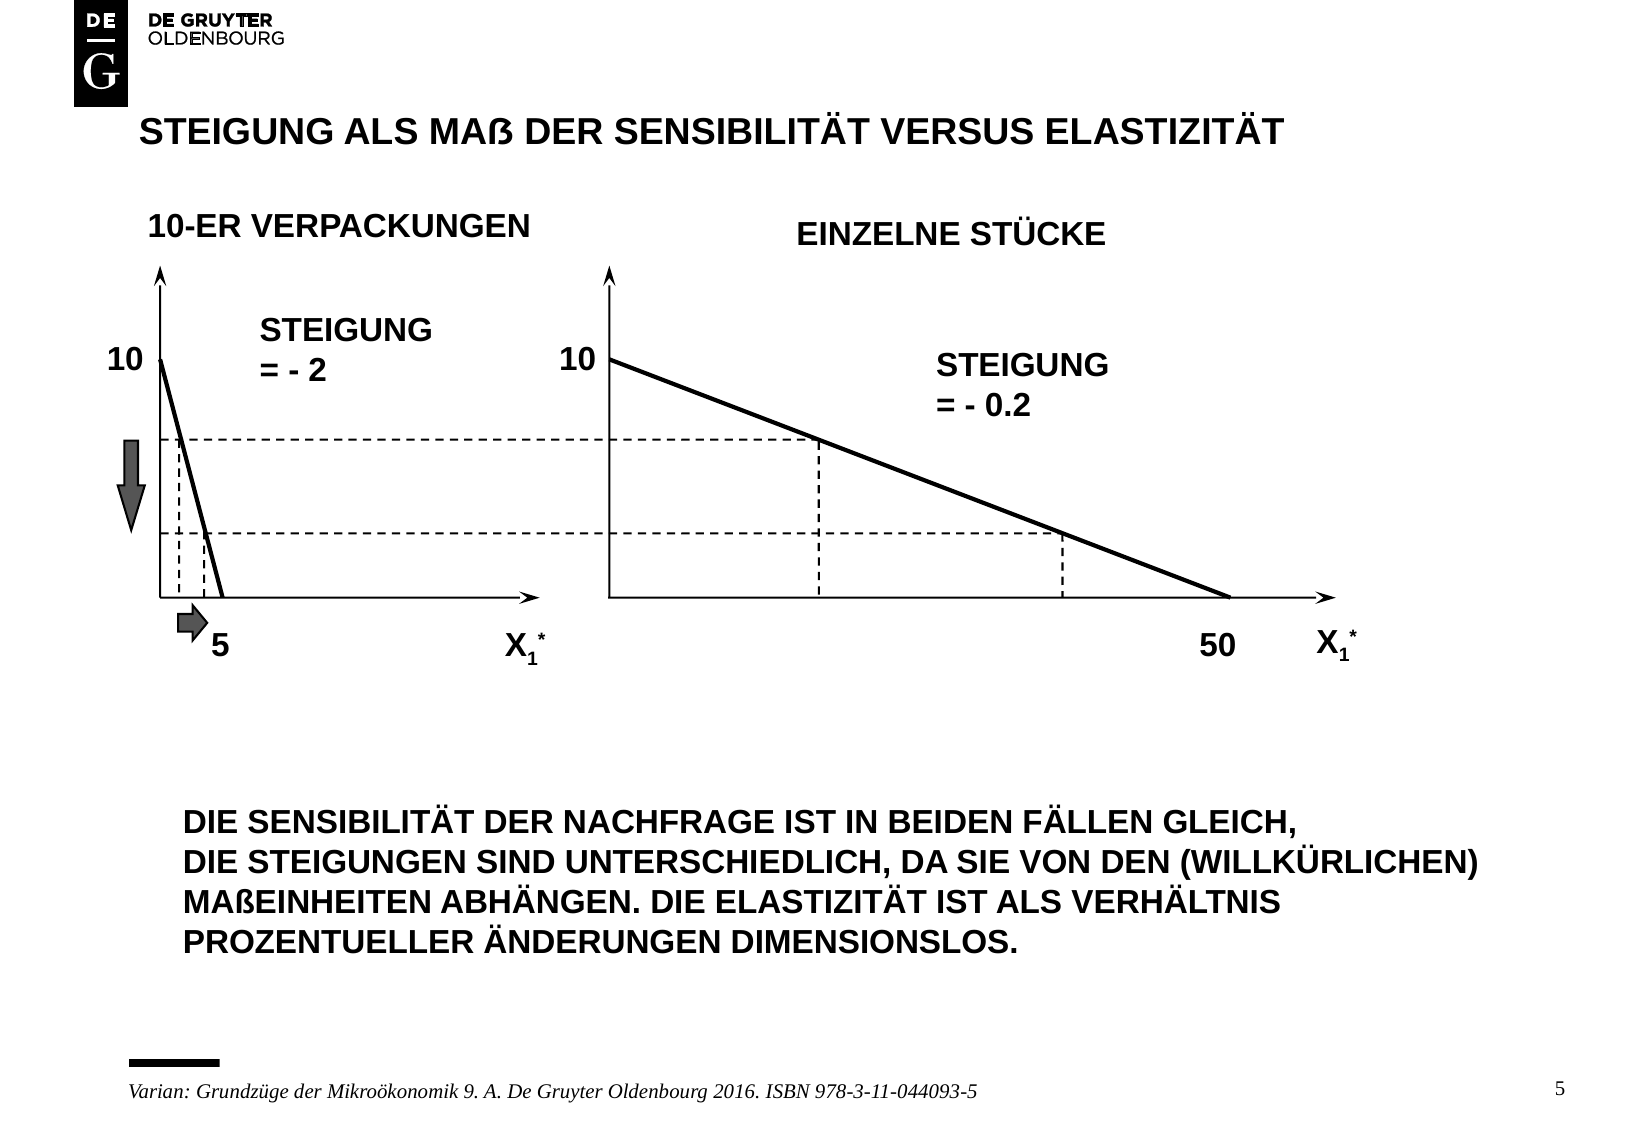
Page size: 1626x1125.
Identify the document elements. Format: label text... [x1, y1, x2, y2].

text_box [178, 605, 208, 641]
text_box [603, 265, 616, 287]
text_box [117, 440, 145, 531]
text_box 50 [1184, 615, 1252, 671]
slide_number 5 [1554, 1074, 1614, 1104]
text_box EINZELNE STÜCKE [781, 204, 1123, 260]
text_box 10-ER VERPACKUNGEN [132, 196, 610, 252]
text_box X1* [1301, 612, 1380, 673]
text_box 10 [91, 329, 160, 385]
list [129, 194, 1556, 1018]
text_box STEIGUNG = - 0.2 [920, 335, 1125, 431]
text_box STEIGUNG = - 2 [244, 300, 456, 396]
text_box DIE SENSIBILITÄT DER NACHFRAGE IST IN BEIDEN FÄLLEN GLEICH, DIE STEIGUNGEN SIND UNTERSCHIEDLICH, DA SIE VON DEN (WILLKÜRLICHEN) MAßEINHEITEN ABHÄNGEN. DIE ELASTIZITÄT IST ALS VERHÄLTNIS PROZENTUELLER ÄNDERUNGEN DIMENSIONSLOS. [167, 792, 1505, 968]
text_box [1315, 591, 1336, 604]
text_box [519, 591, 540, 604]
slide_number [128, 1077, 1539, 1108]
text_box 10 [544, 329, 612, 385]
text_box [153, 265, 167, 287]
title Steigung als maß der sensibilität versus elastizität [138, 107, 1566, 168]
text_box X1* [489, 615, 565, 677]
text_box 5 [195, 615, 245, 671]
